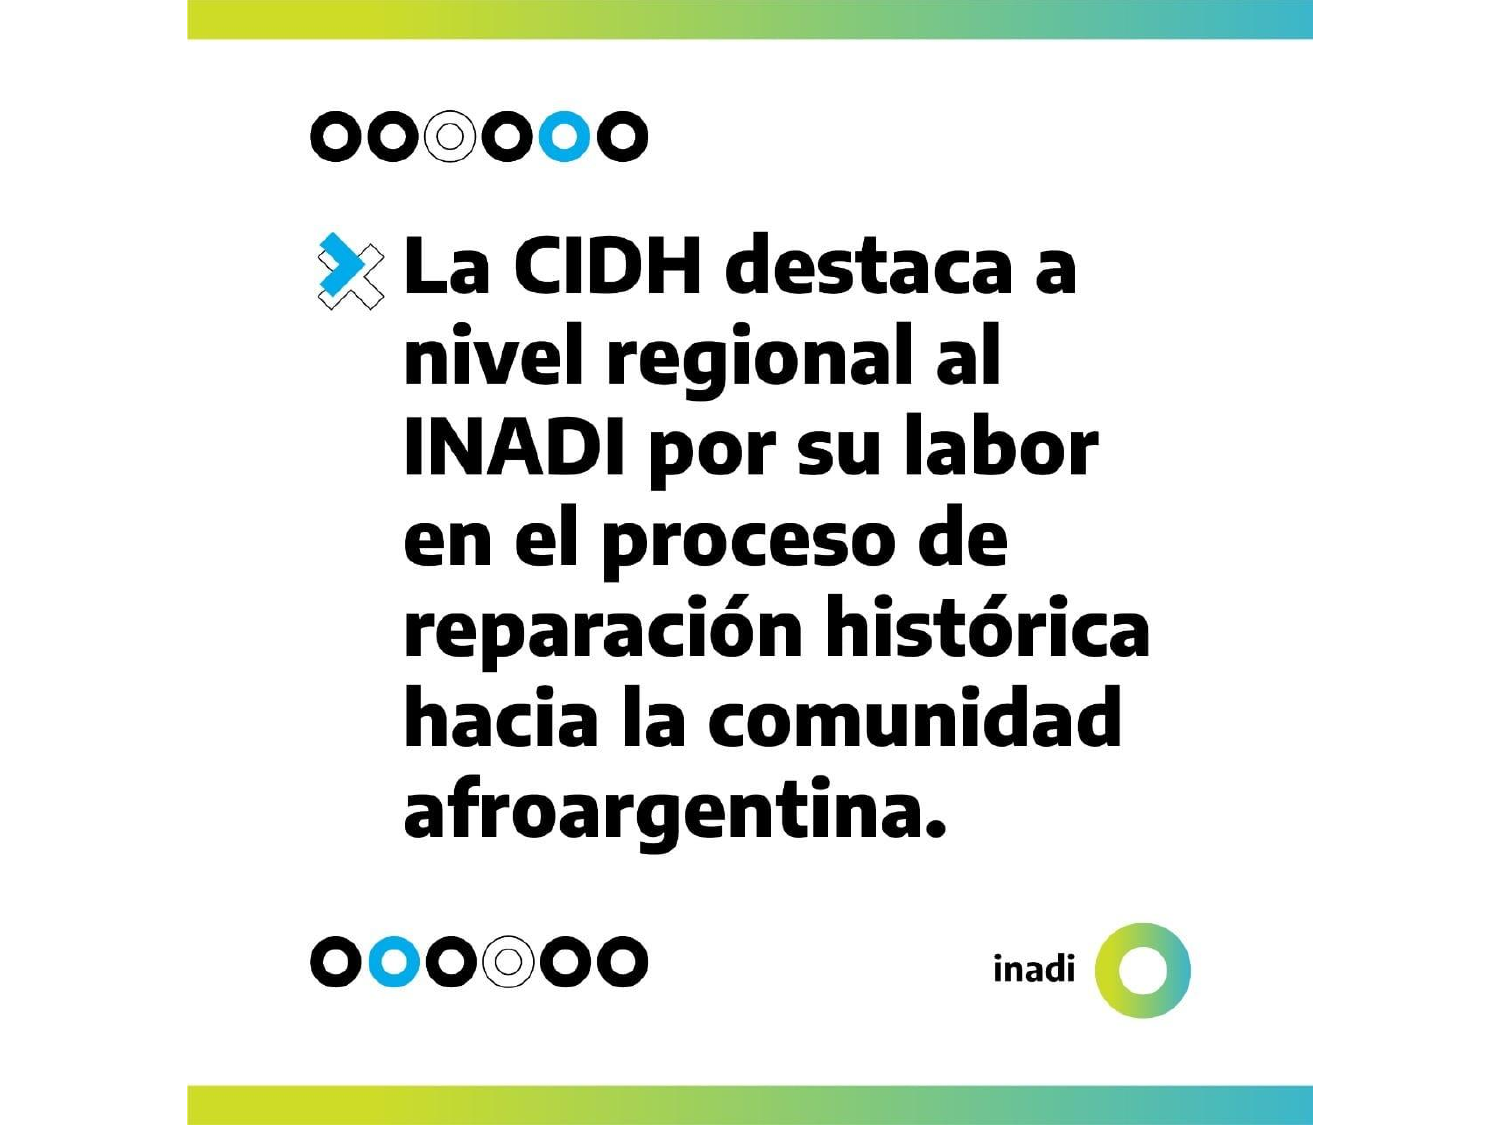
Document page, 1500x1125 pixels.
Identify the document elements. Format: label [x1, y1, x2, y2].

picture [187, 0, 1313, 1125]
